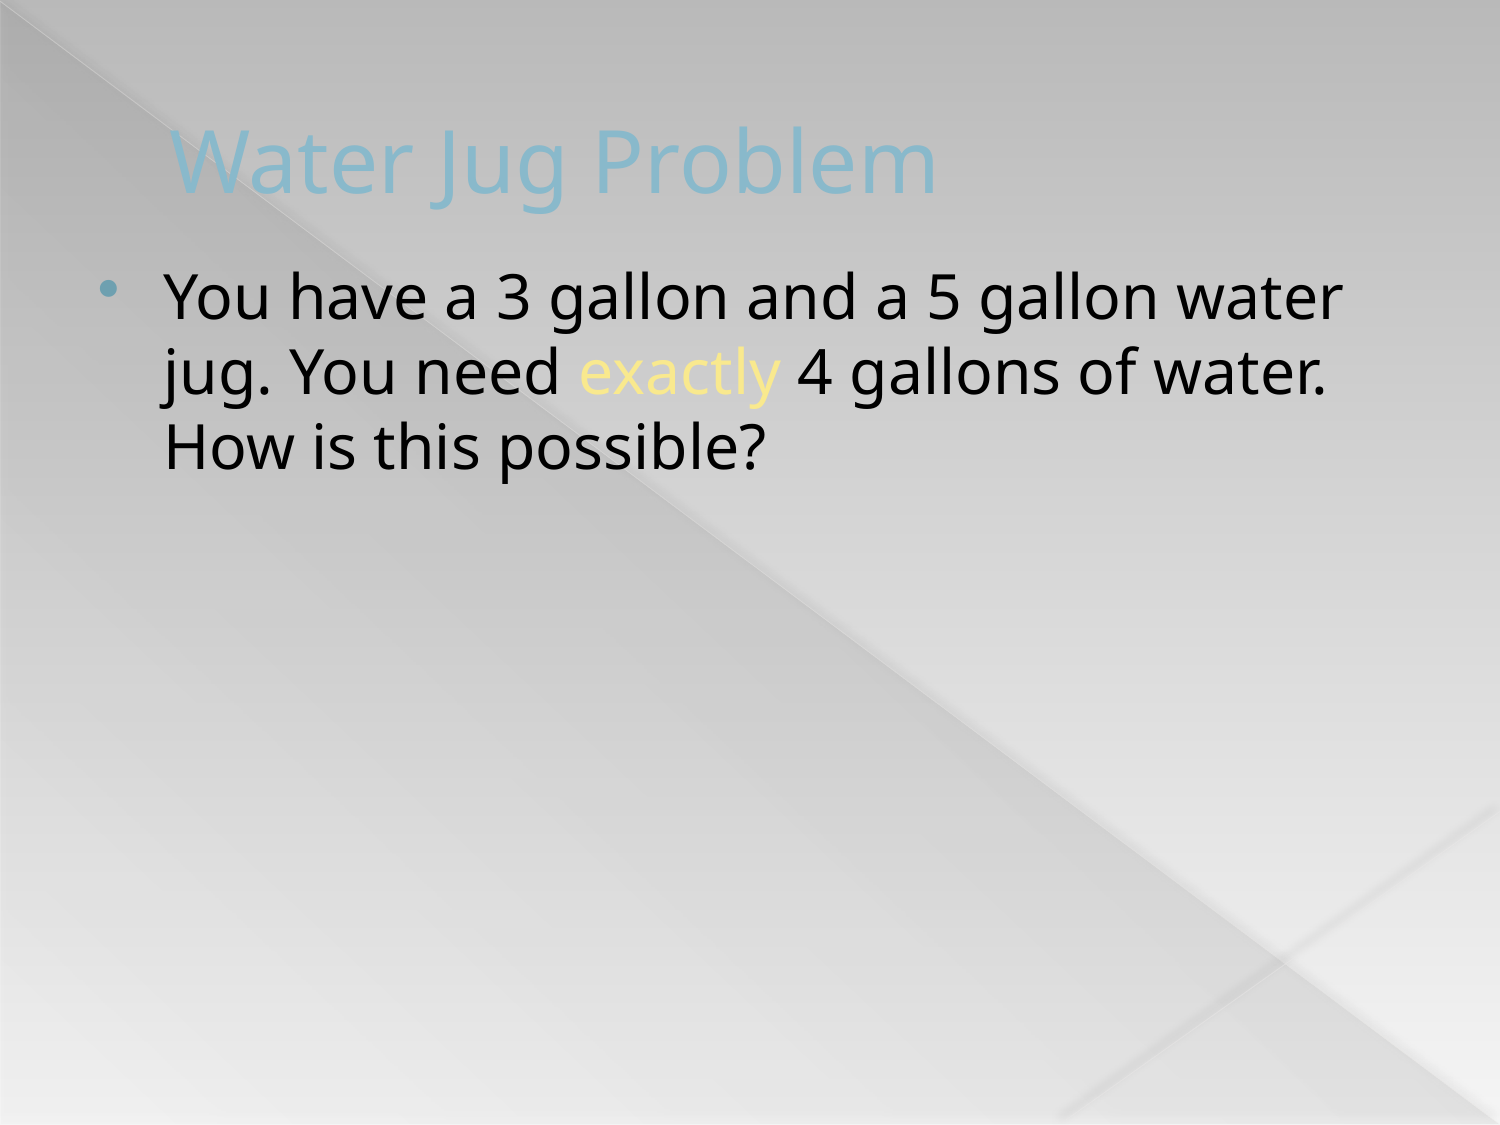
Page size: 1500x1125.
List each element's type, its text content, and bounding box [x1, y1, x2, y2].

list You have a 3 gallon and a 5 gallon water jug. You need exactly 4 gallons of water. How is this possible? [75, 249, 1425, 1059]
title Water Jug Problem [75, 43, 1425, 249]
